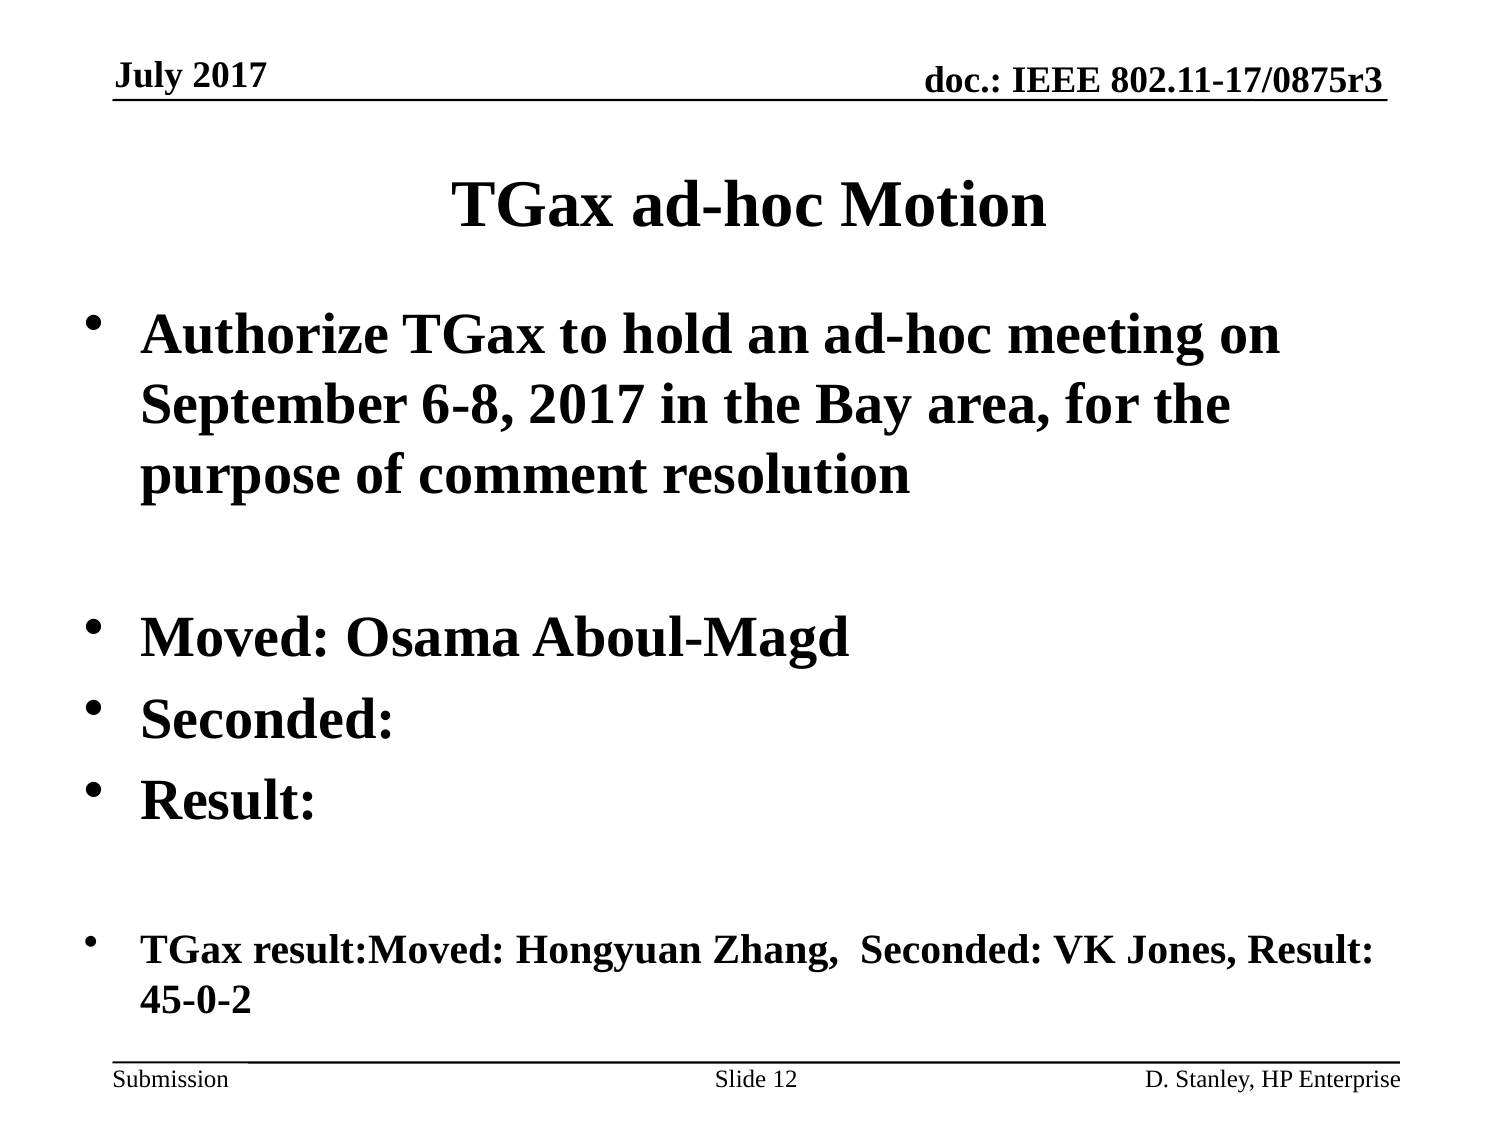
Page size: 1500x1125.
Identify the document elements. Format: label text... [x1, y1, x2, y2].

title TGax ad-hoc Motion [112, 112, 1388, 287]
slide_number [114, 49, 270, 95]
list Authorize TGax to hold an ad-hoc meeting on September 6-8, 2017 in the Bay area, for the purpose of comment resolution Moved: Osama Aboul-Magd Seconded: Result: TGax result:Moved: Hongyuan Zhang, Seconded: VK Jones, Result: 45-0-2 [68, 287, 1432, 1075]
slide_number Slide 12 [712, 1061, 800, 1093]
footer D. Stanley, HP Enterprise [878, 1061, 1402, 1093]
